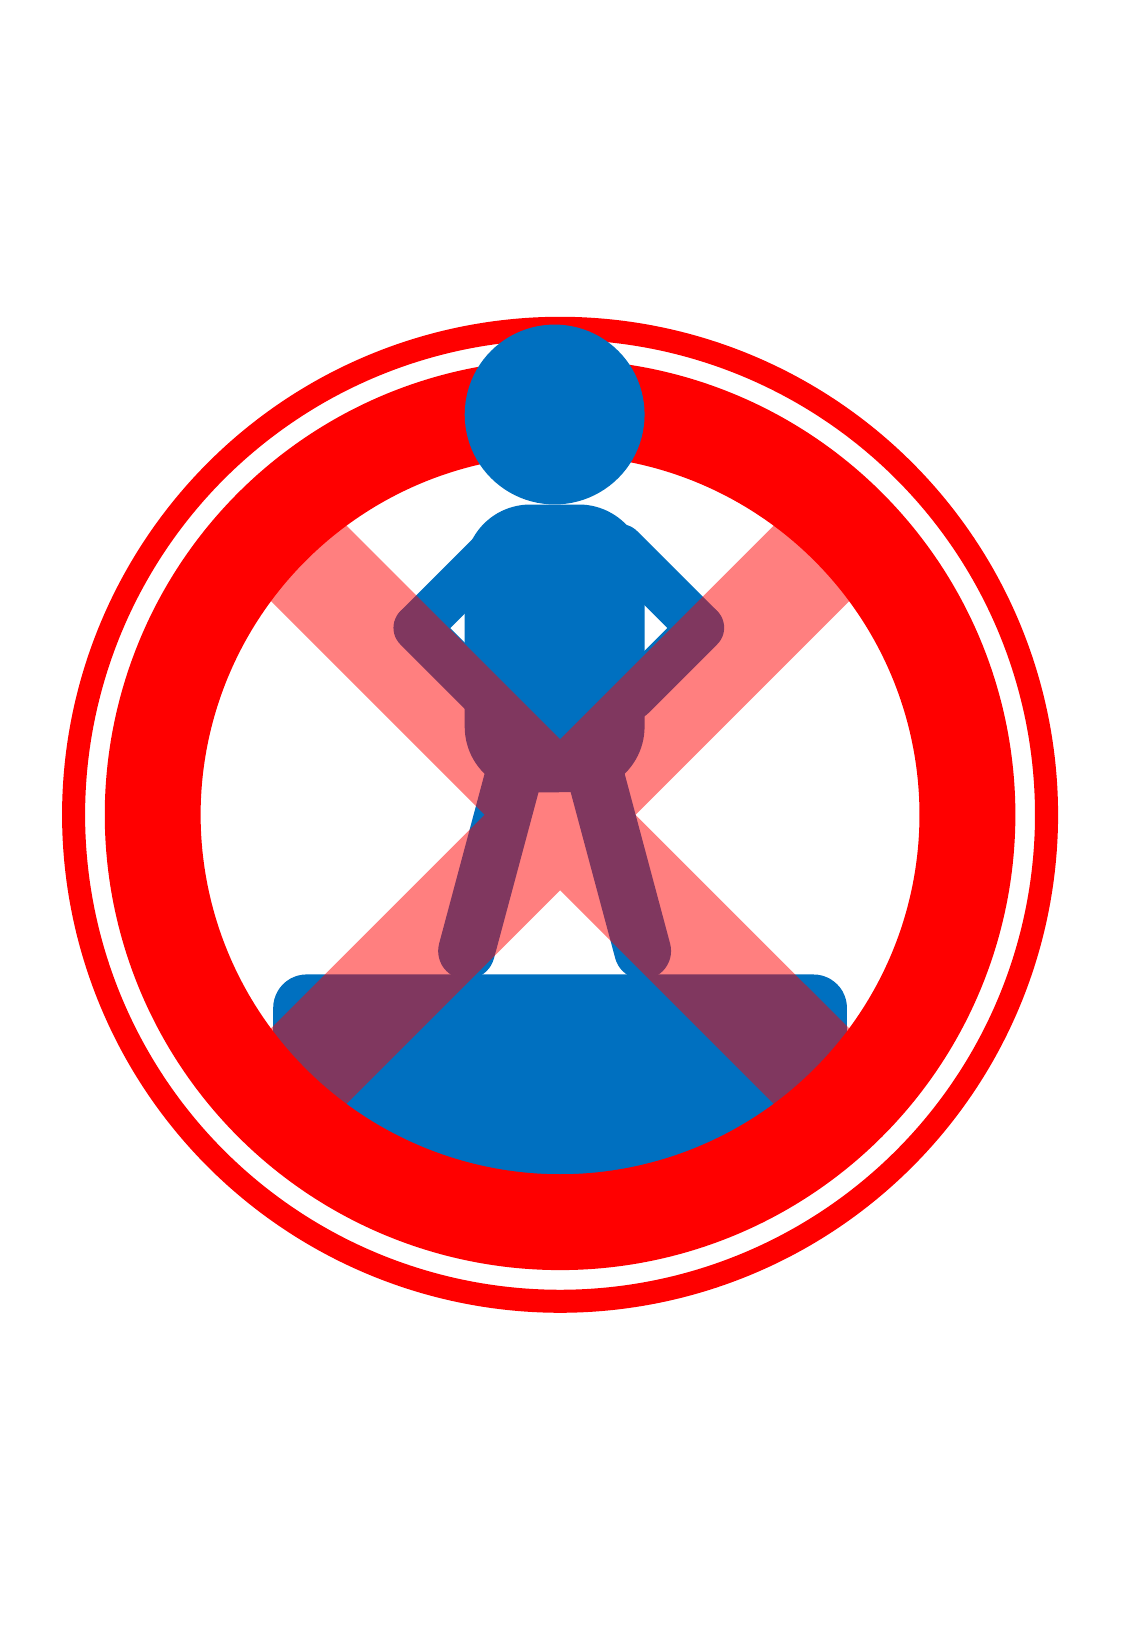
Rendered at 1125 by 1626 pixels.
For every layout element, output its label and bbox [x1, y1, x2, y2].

text_box [23, 277, 1097, 1352]
